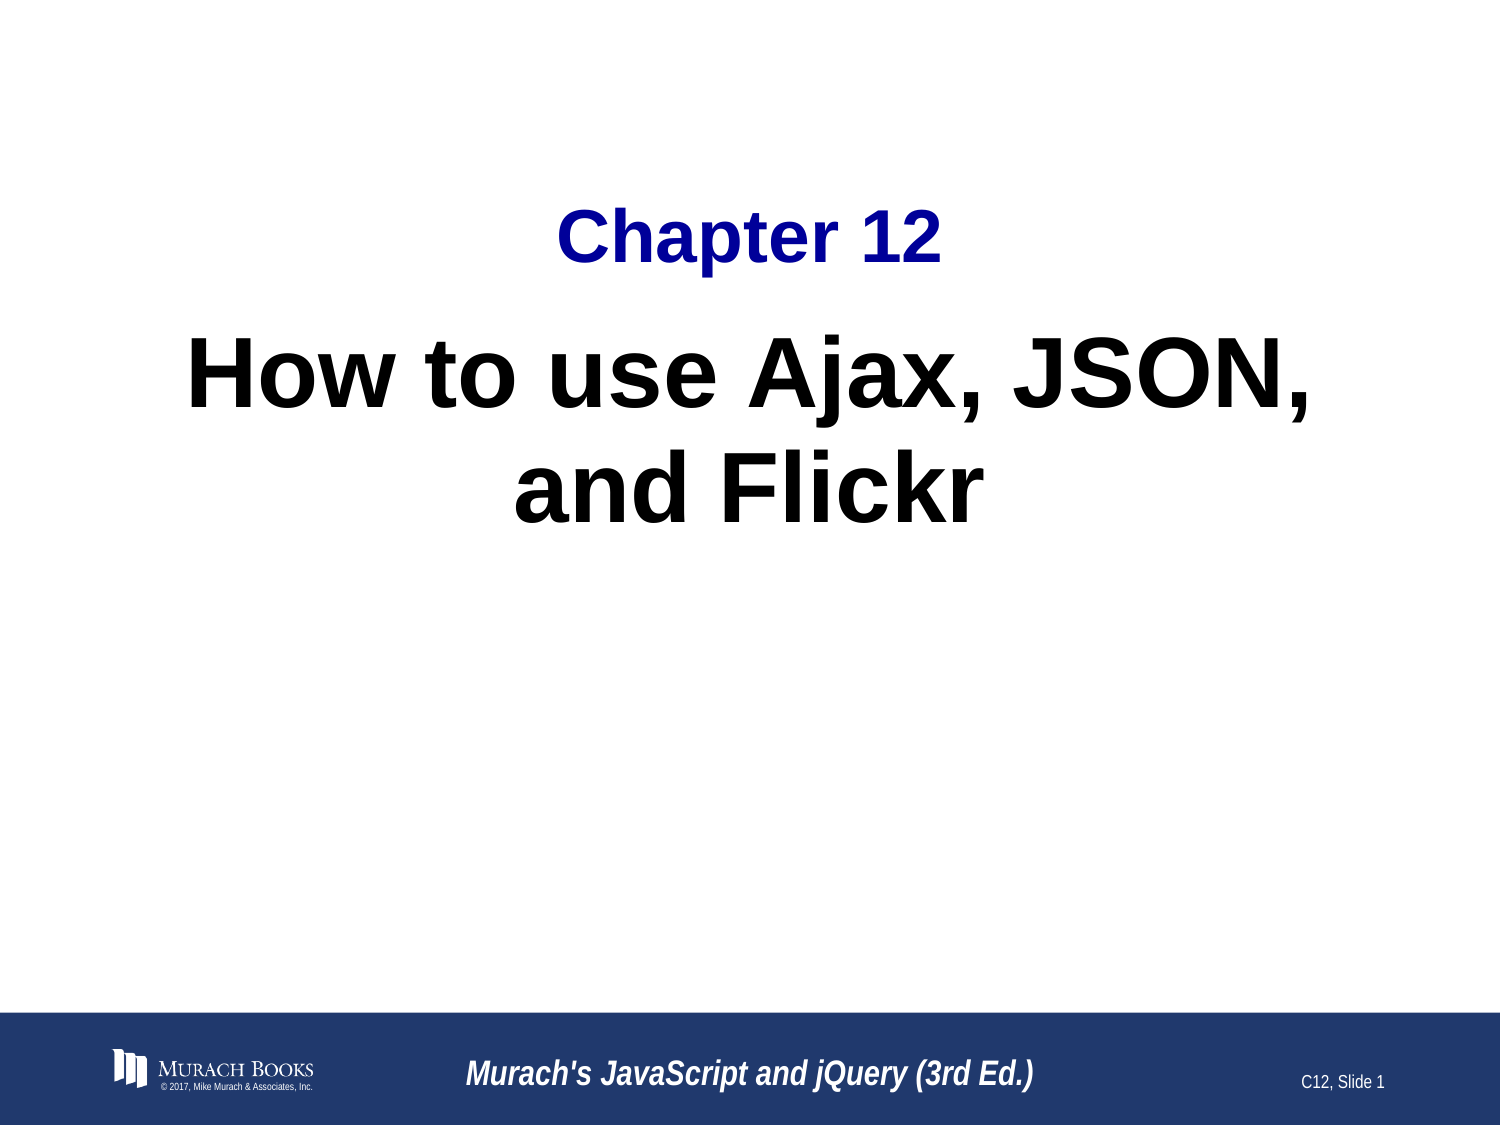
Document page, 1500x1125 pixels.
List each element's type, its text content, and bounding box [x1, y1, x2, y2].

title Chapter 12 [112, 187, 1388, 279]
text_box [149, 263, 1350, 643]
footer © 2017, Mike Murach & Associates, Inc. [12, 1025, 463, 1100]
slide_number Murach's JavaScript and jQuery (3rd Ed.) [463, 1025, 1050, 1100]
slide_number C12, Slide 1 [1087, 1025, 1400, 1100]
